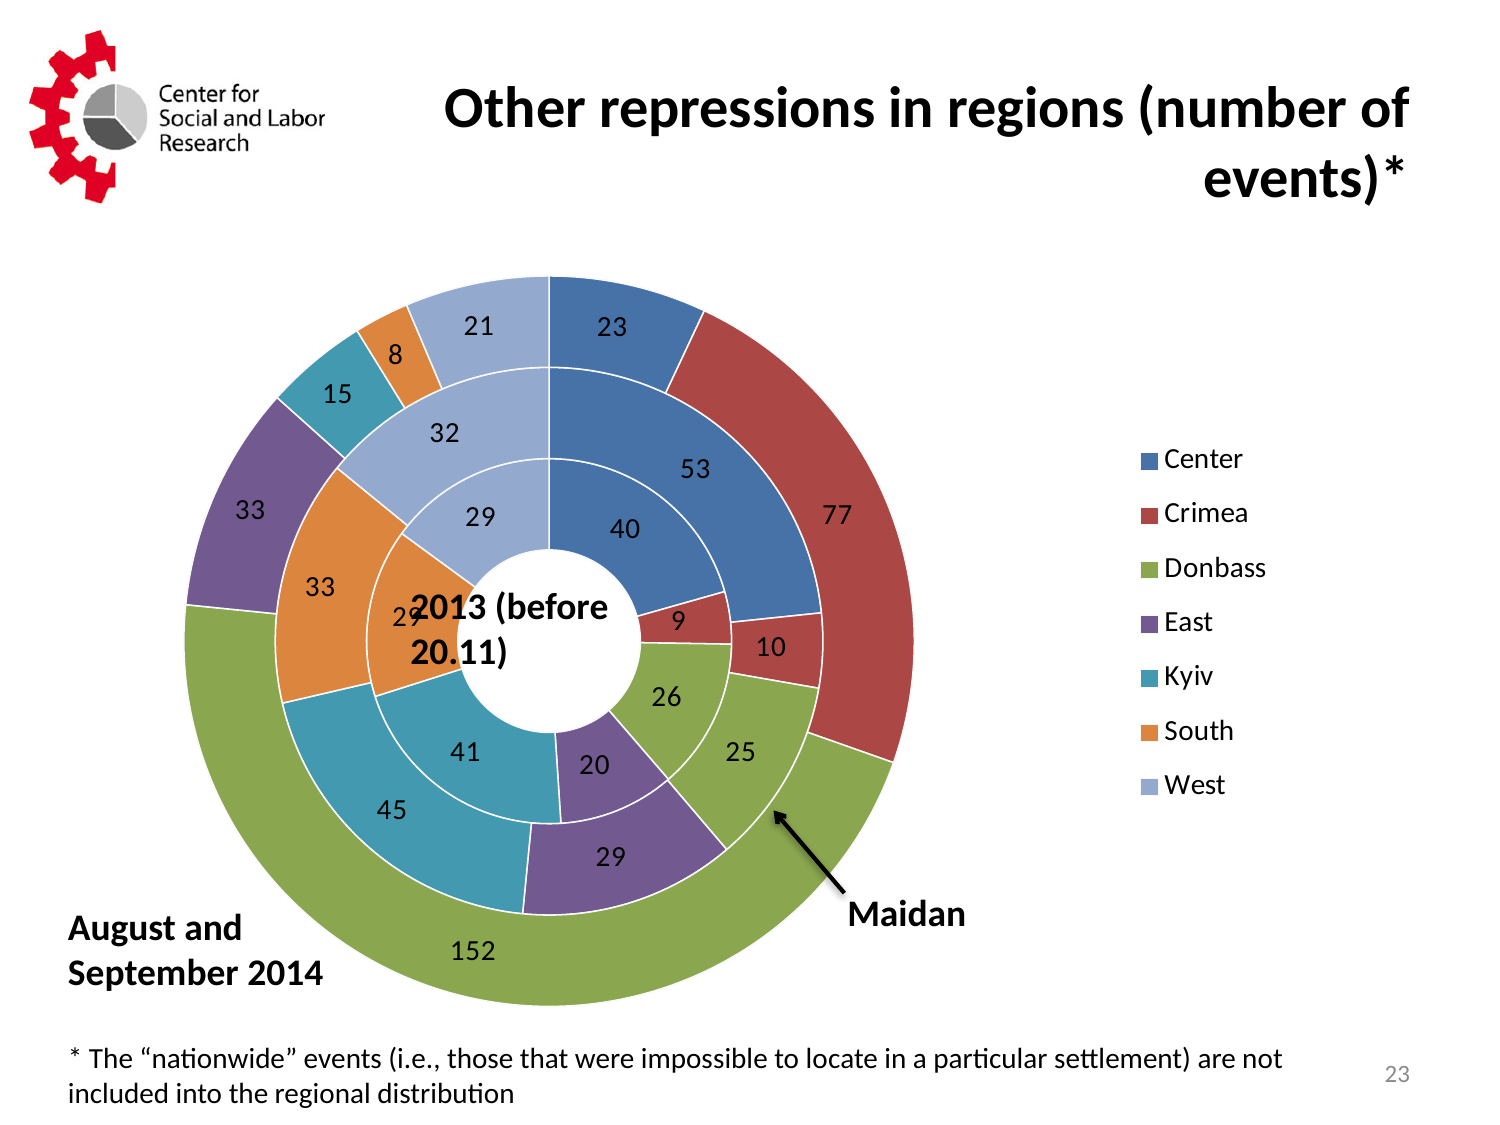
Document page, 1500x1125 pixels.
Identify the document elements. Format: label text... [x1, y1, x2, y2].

slide_number 23 [1388, 1042, 1425, 1103]
chart [0, 236, 1364, 1072]
title Other repressions in regions (number of events)* [289, 45, 1425, 233]
picture [29, 30, 326, 204]
text_box * The “nationwide” events (i.e., those that were impossible to locate in a particular settlement) are not included into the regional distribution [53, 1031, 1388, 1117]
